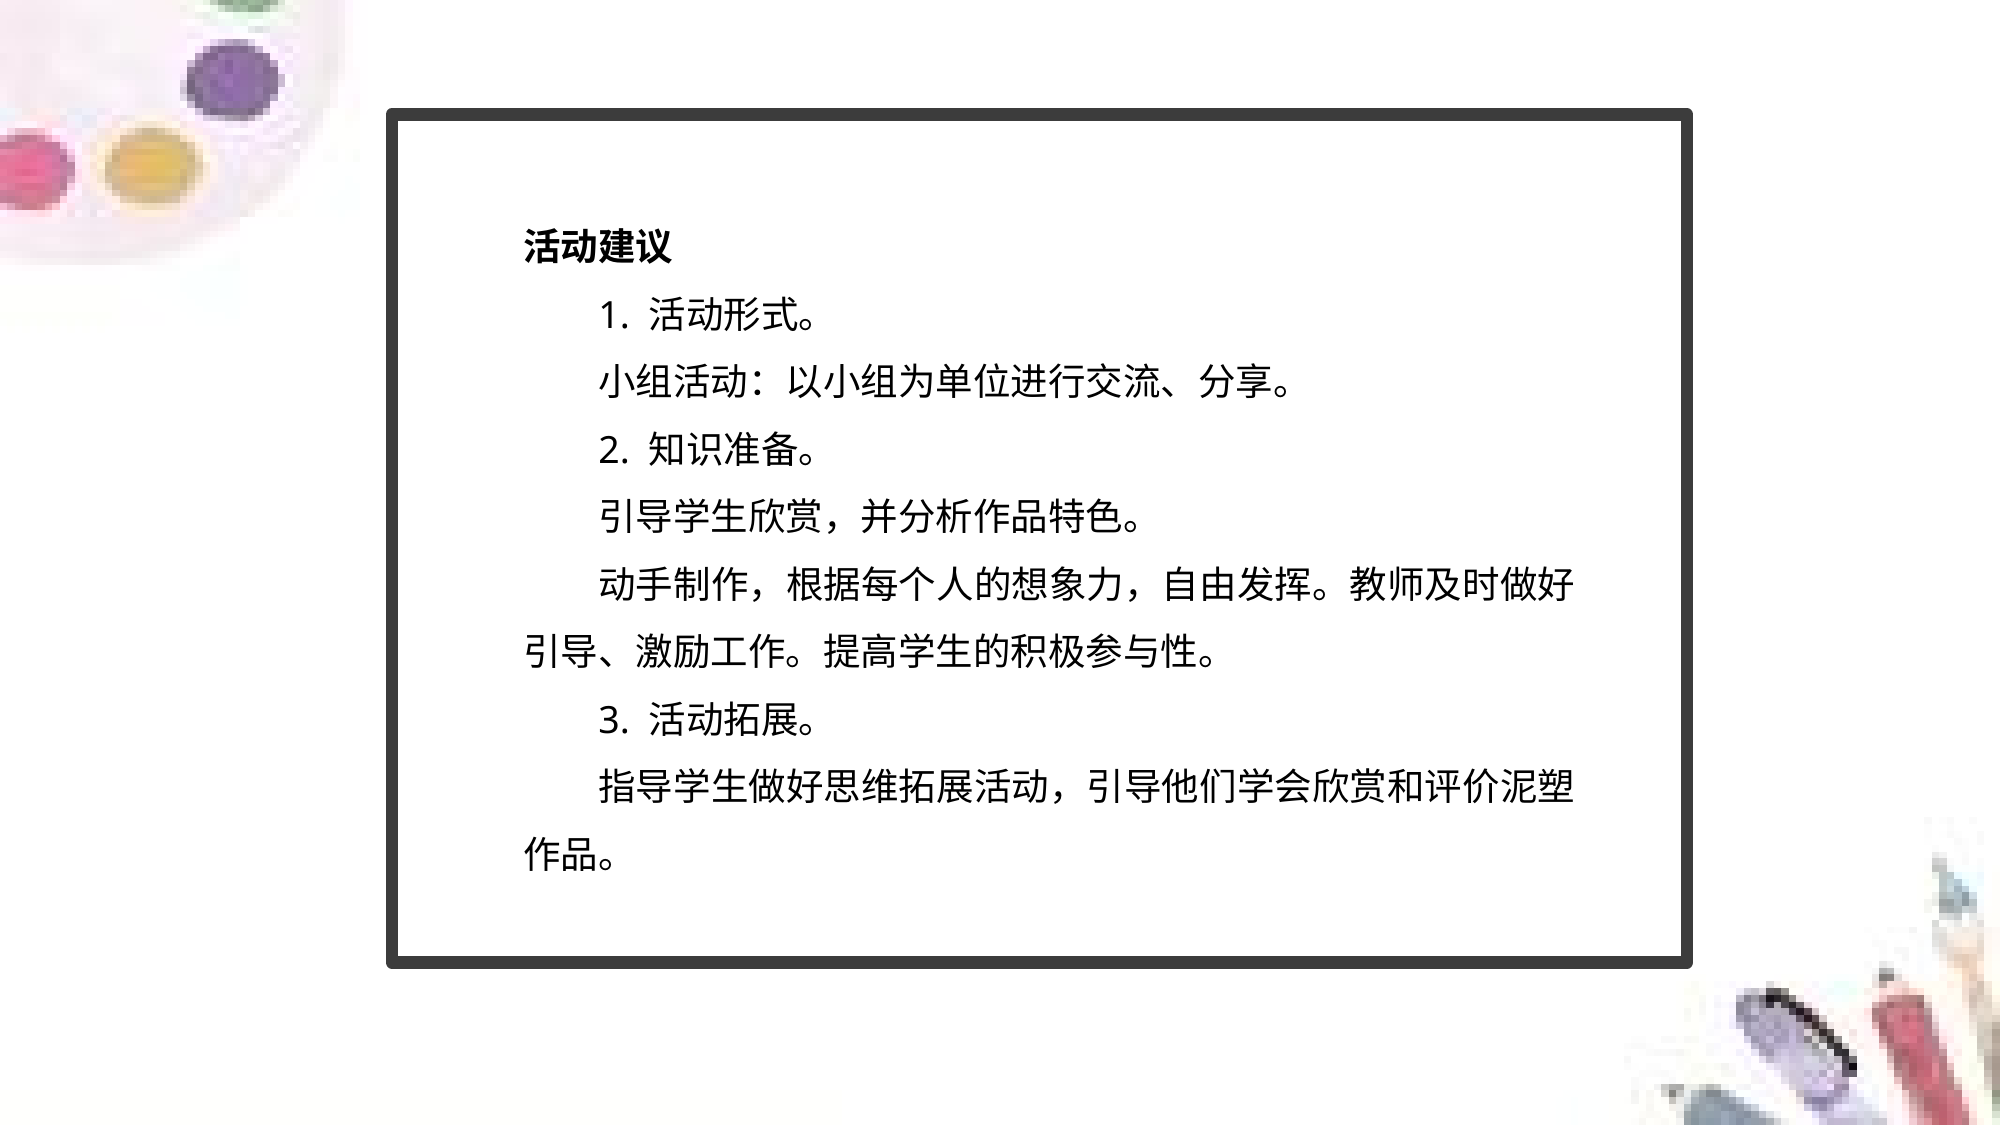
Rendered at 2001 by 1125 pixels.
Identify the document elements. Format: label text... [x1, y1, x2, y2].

picture [0, 0, 2000, 1125]
text_box [390, 112, 1689, 964]
slide_number [1433, 1042, 1900, 1103]
text_box 活动建议 1. 活动形式。 小组活动：以小组为单位进行交流、分享。 2. 知识准备。 引导学生欣赏，并分析作品特色。 动手制作，根据每个人的想象力，自由发挥。教师及时做好引导、激励工作。提高学生的积极参与性。 3. 活动拓展。 指导学生做好思维拓展活动，引导他们学会欣赏和评价泥塑作品。 [508, 193, 1590, 883]
